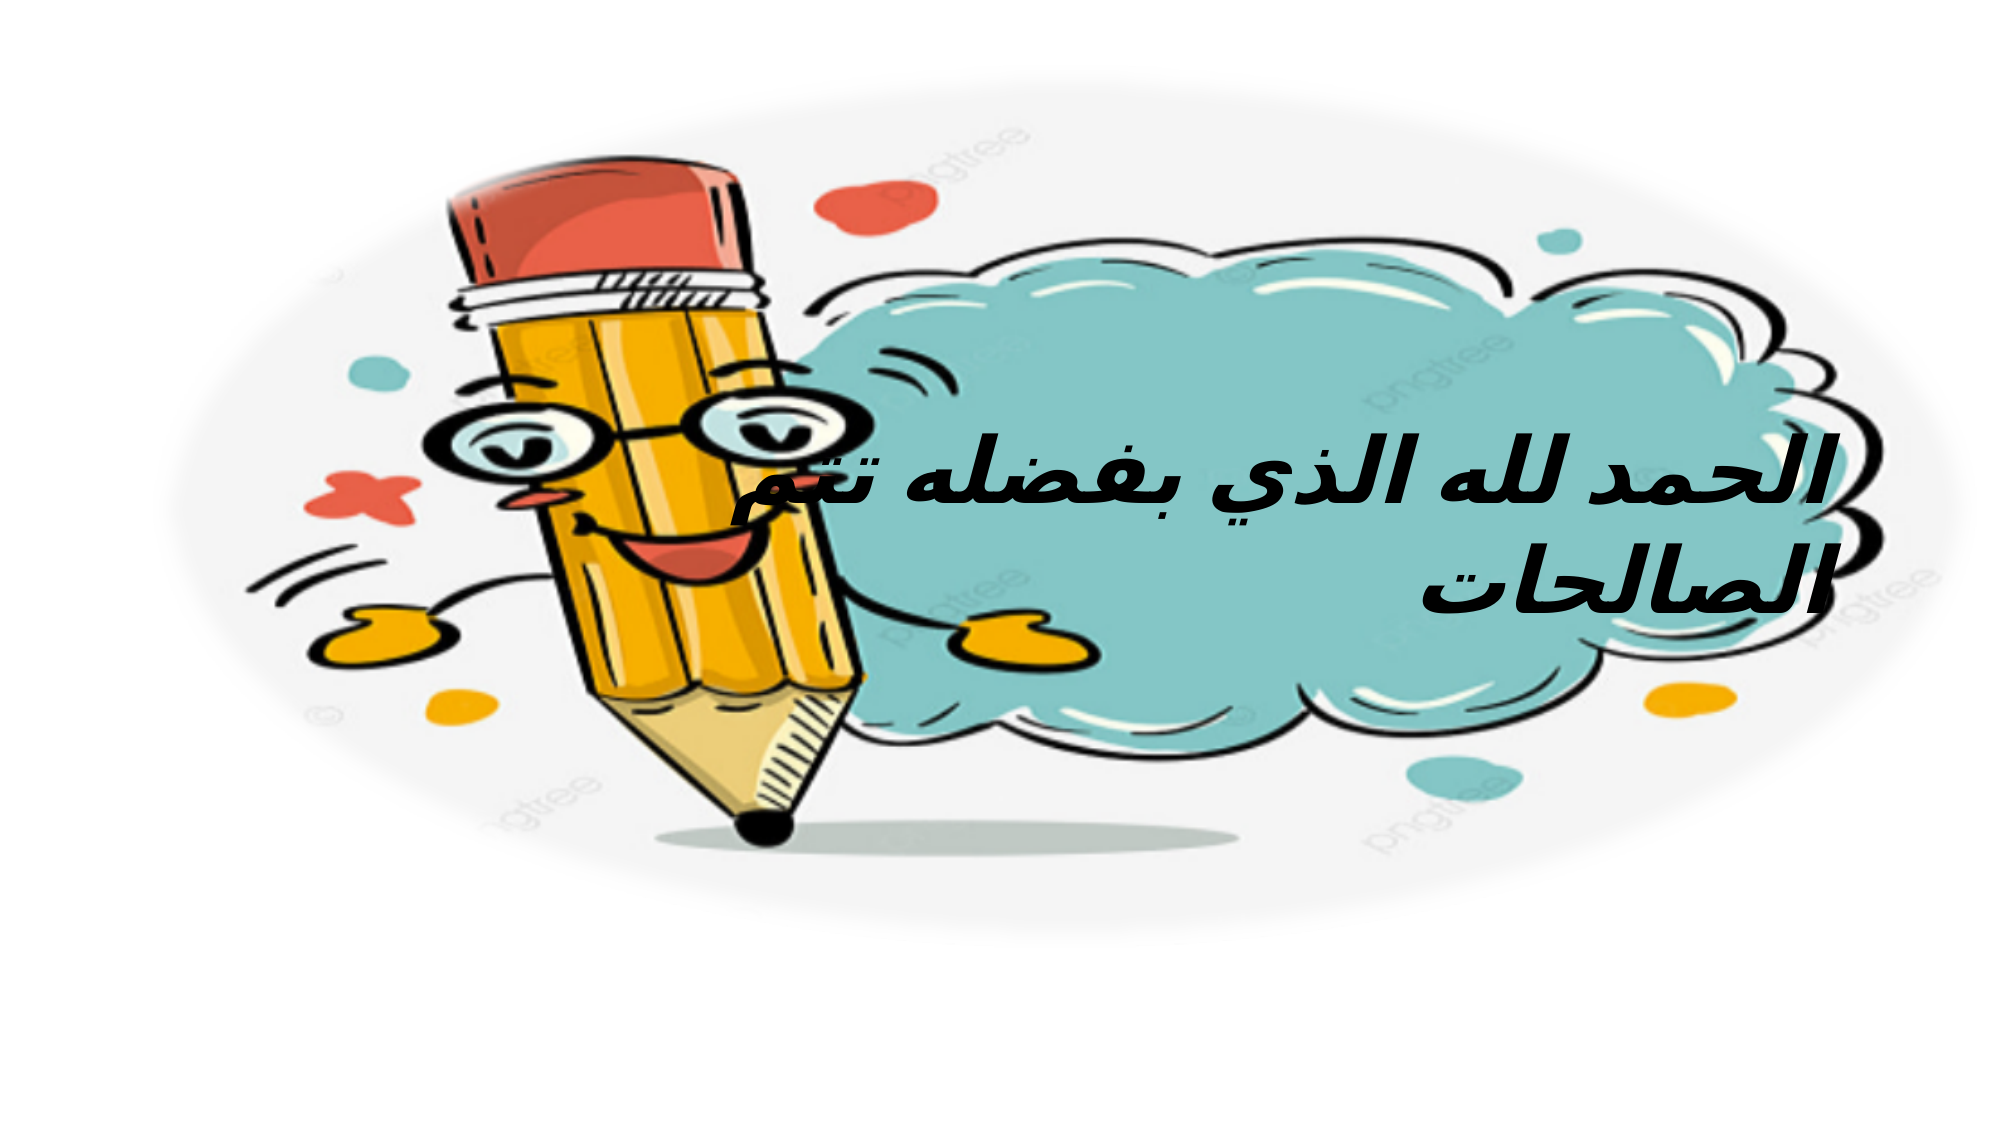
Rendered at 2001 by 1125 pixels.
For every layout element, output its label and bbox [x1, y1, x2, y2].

list [153, 65, 1977, 948]
